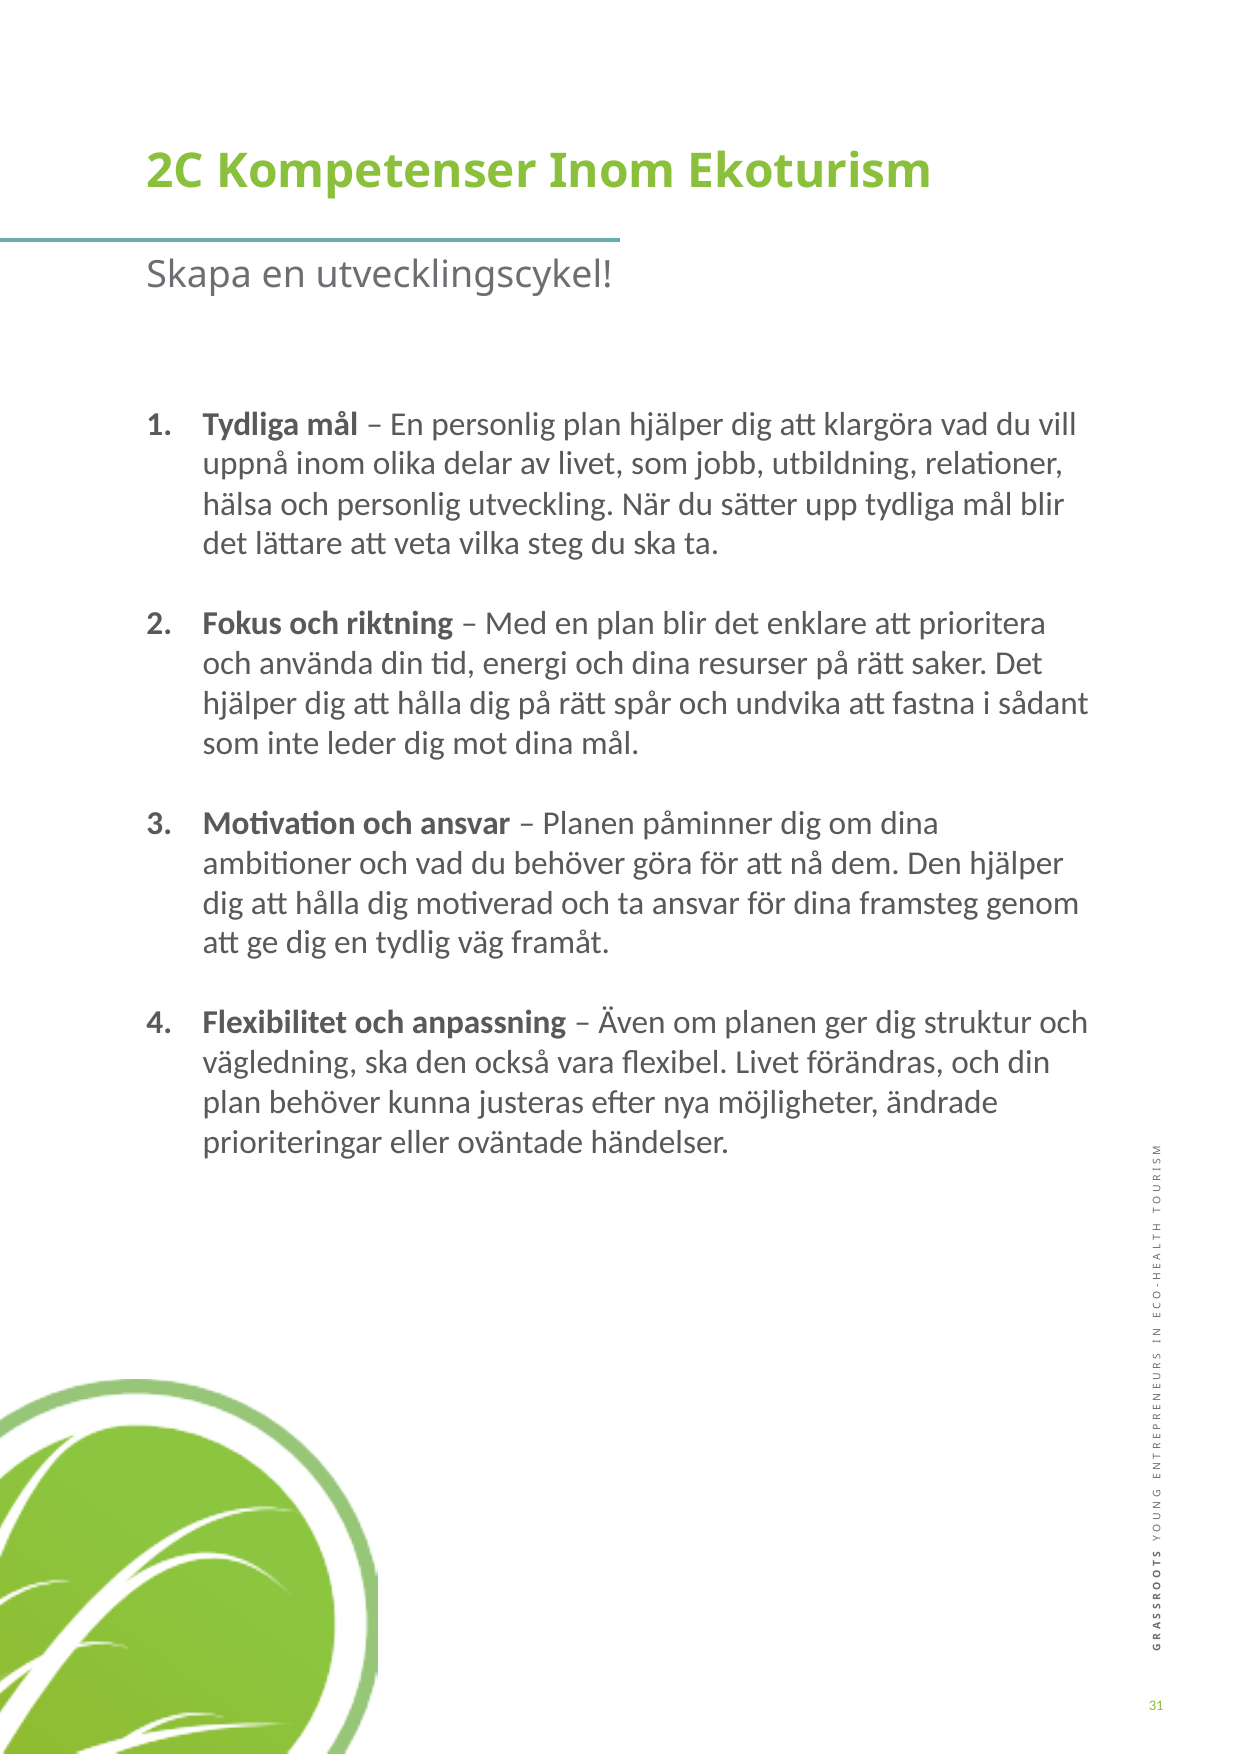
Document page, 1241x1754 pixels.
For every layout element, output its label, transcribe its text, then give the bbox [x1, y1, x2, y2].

slide_number 31 [1125, 1666, 1187, 1743]
list Tydliga mål – En personlig plan hjälper dig att klargöra vad du vill uppnå inom olika delar av livet, som jobb, utbildning, relationer, hälsa och personlig utveckling. När du sätter upp tydliga mål blir det lättare att veta vilka steg du ska ta. Fokus och riktning – Med en plan blir det enklare att prioritera och använda din tid, energi och dina resurser på rätt saker. Det hjälper dig att hålla dig på rätt spår och undvika att fastna i sådant som inte leder dig mot dina mål. Motivation och ansvar – Planen påminner dig om dina ambitioner och vad du behöver göra för att nå dem. Den hjälper dig att hålla dig motiverad och ta ansvar för dina framsteg genom att ge dig en tydlig väg framåt. Flexibilitet och anpassning – Även om planen ger dig struktur och vägledning, ska den också vara flexibel. Livet förändras, och din plan behöver kunna justeras efter nya möjligheter, ändrade prioriteringar eller oväntade händelser. [131, 394, 1109, 1609]
list 2C Kompetenser Inom Ekoturism [131, 132, 1109, 242]
list Skapa en utvecklingscykel! [131, 242, 1109, 371]
